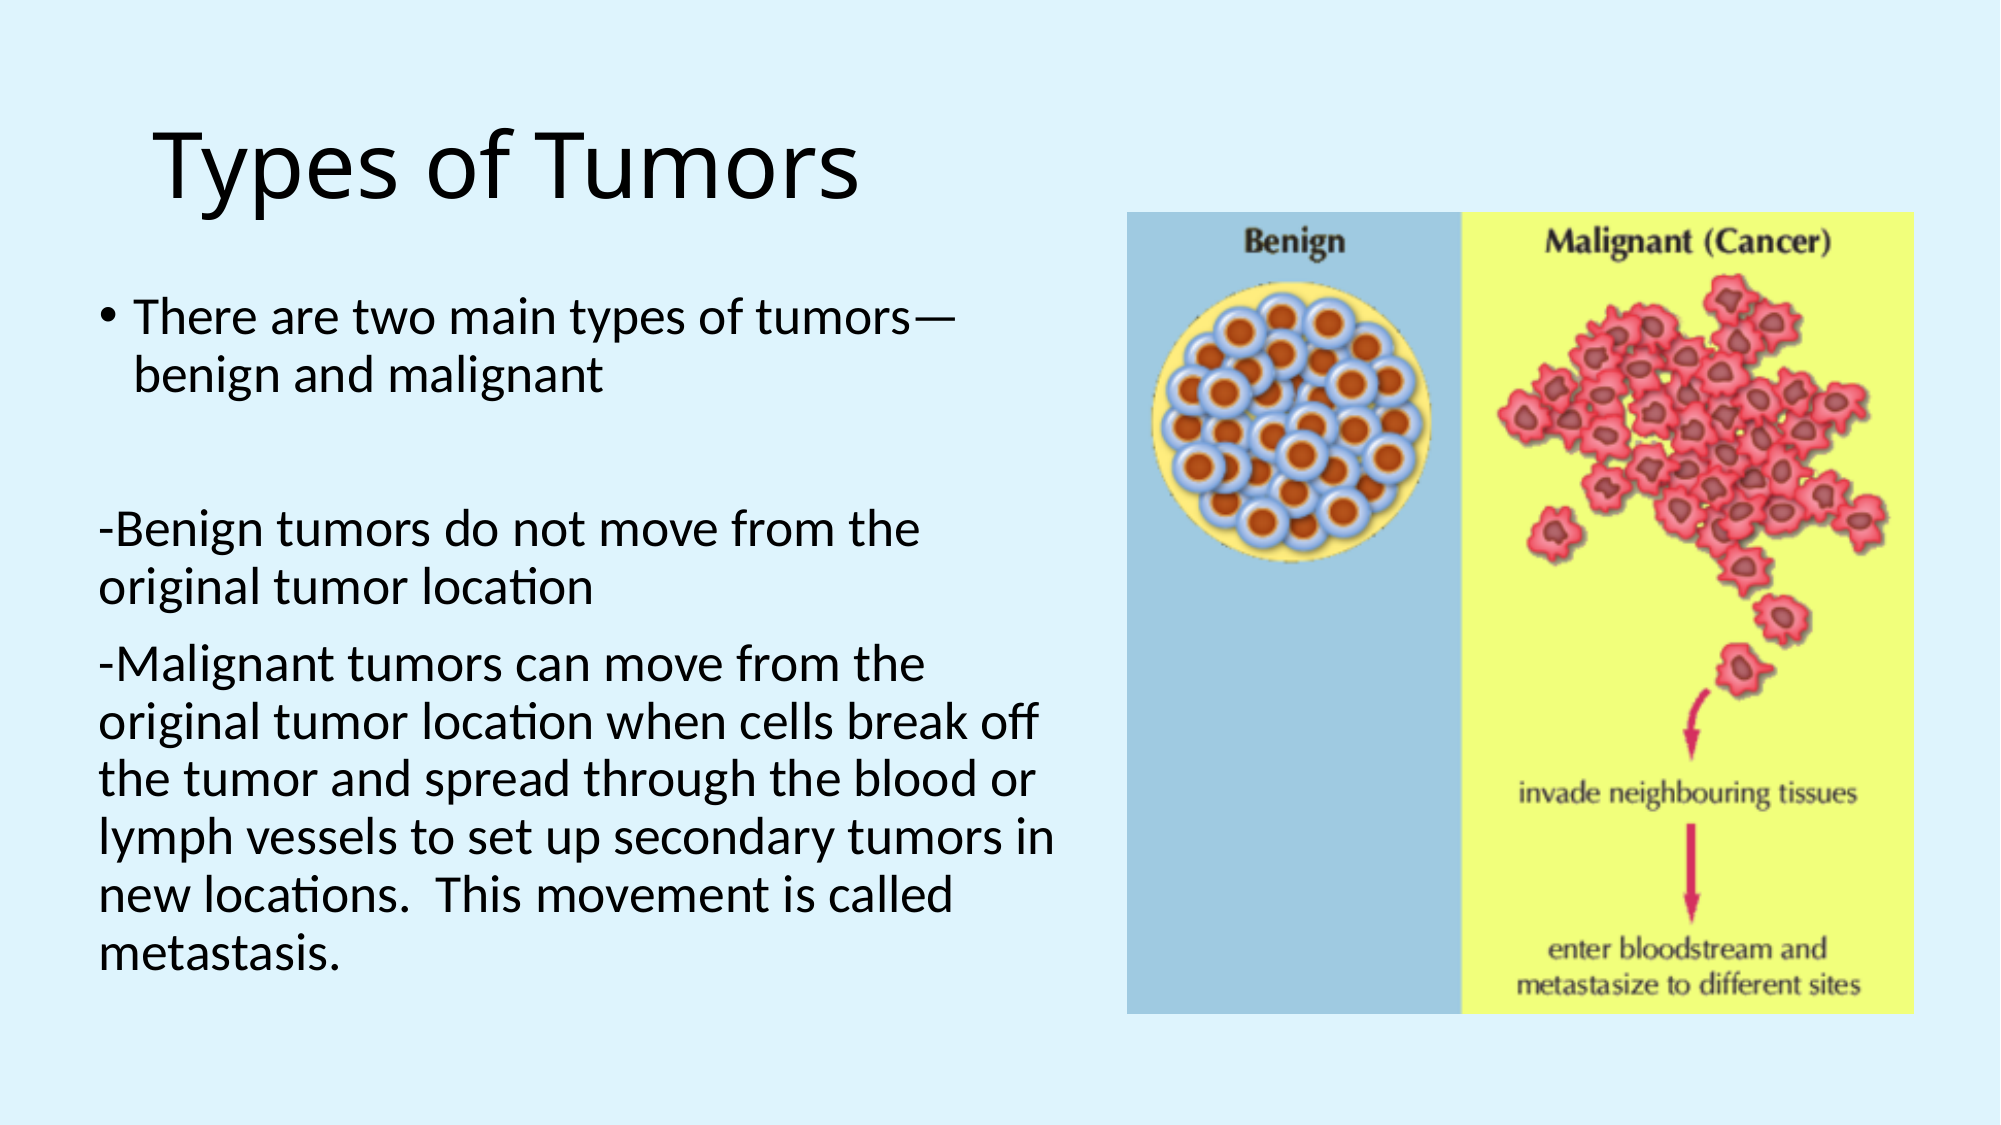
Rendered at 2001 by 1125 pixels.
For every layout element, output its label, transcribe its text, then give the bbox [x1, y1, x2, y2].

title Types of Tumors [137, 59, 1863, 278]
picture [1127, 212, 1914, 1014]
list There are two main types of tumors—benign and malignant -Benign tumors do not move from the original tumor location -Malignant tumors can move from the original tumor location when cells break off the tumor and spread through the blood or lymph vessels to set up secondary tumors in new locations. This movement is called metastasis. [83, 281, 1074, 995]
